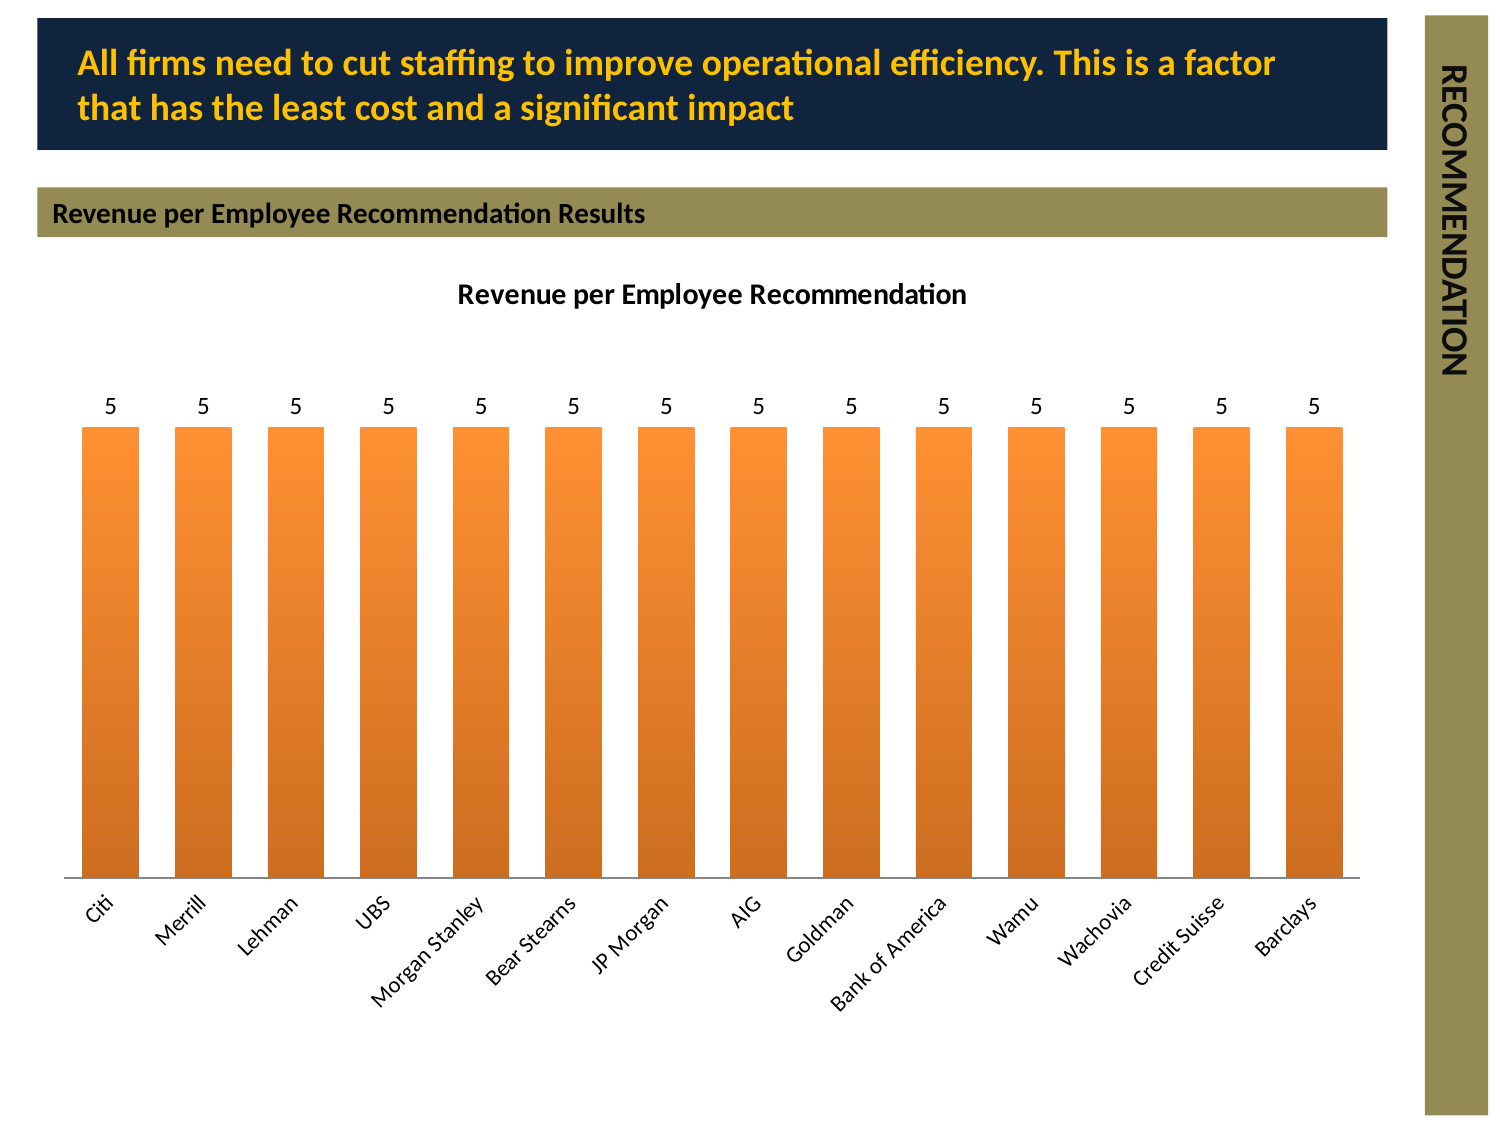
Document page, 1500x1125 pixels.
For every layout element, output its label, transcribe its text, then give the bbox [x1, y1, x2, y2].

text_box RECOMMENDATION [1427, 49, 1488, 713]
text_box Revenue per Employee Recommendation Results [37, 187, 1388, 238]
chart [37, 249, 1388, 1034]
text_box All firms need to cut staffing to improve operational efficiency. This is a factor that has the least cost and a significant impact [62, 30, 1363, 136]
